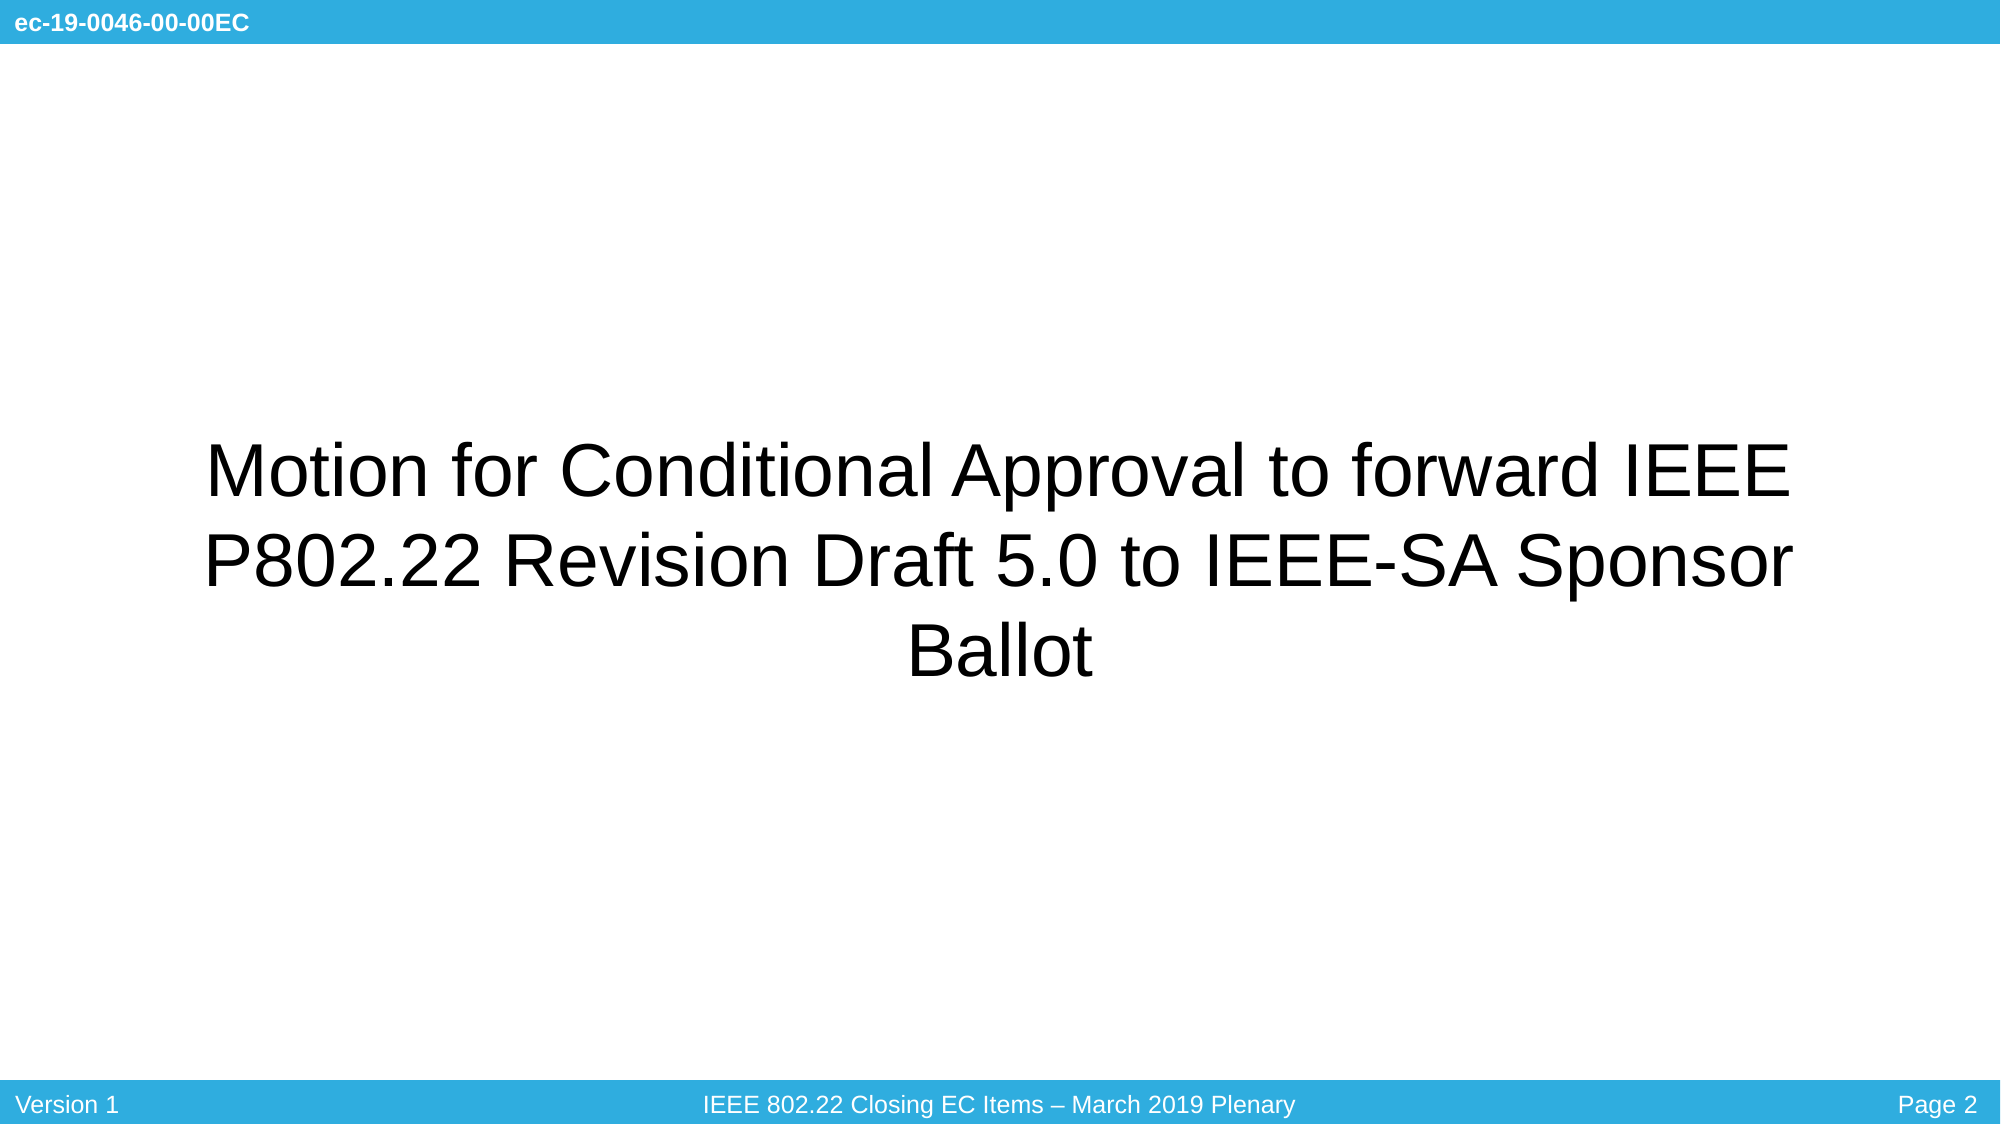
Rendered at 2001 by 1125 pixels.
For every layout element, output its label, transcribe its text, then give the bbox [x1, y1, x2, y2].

title Motion for Conditional Approval to forward IEEE P802.22 Revision Draft 5.0 to IEEE-SA Sponsor Ballot [150, 349, 1850, 764]
